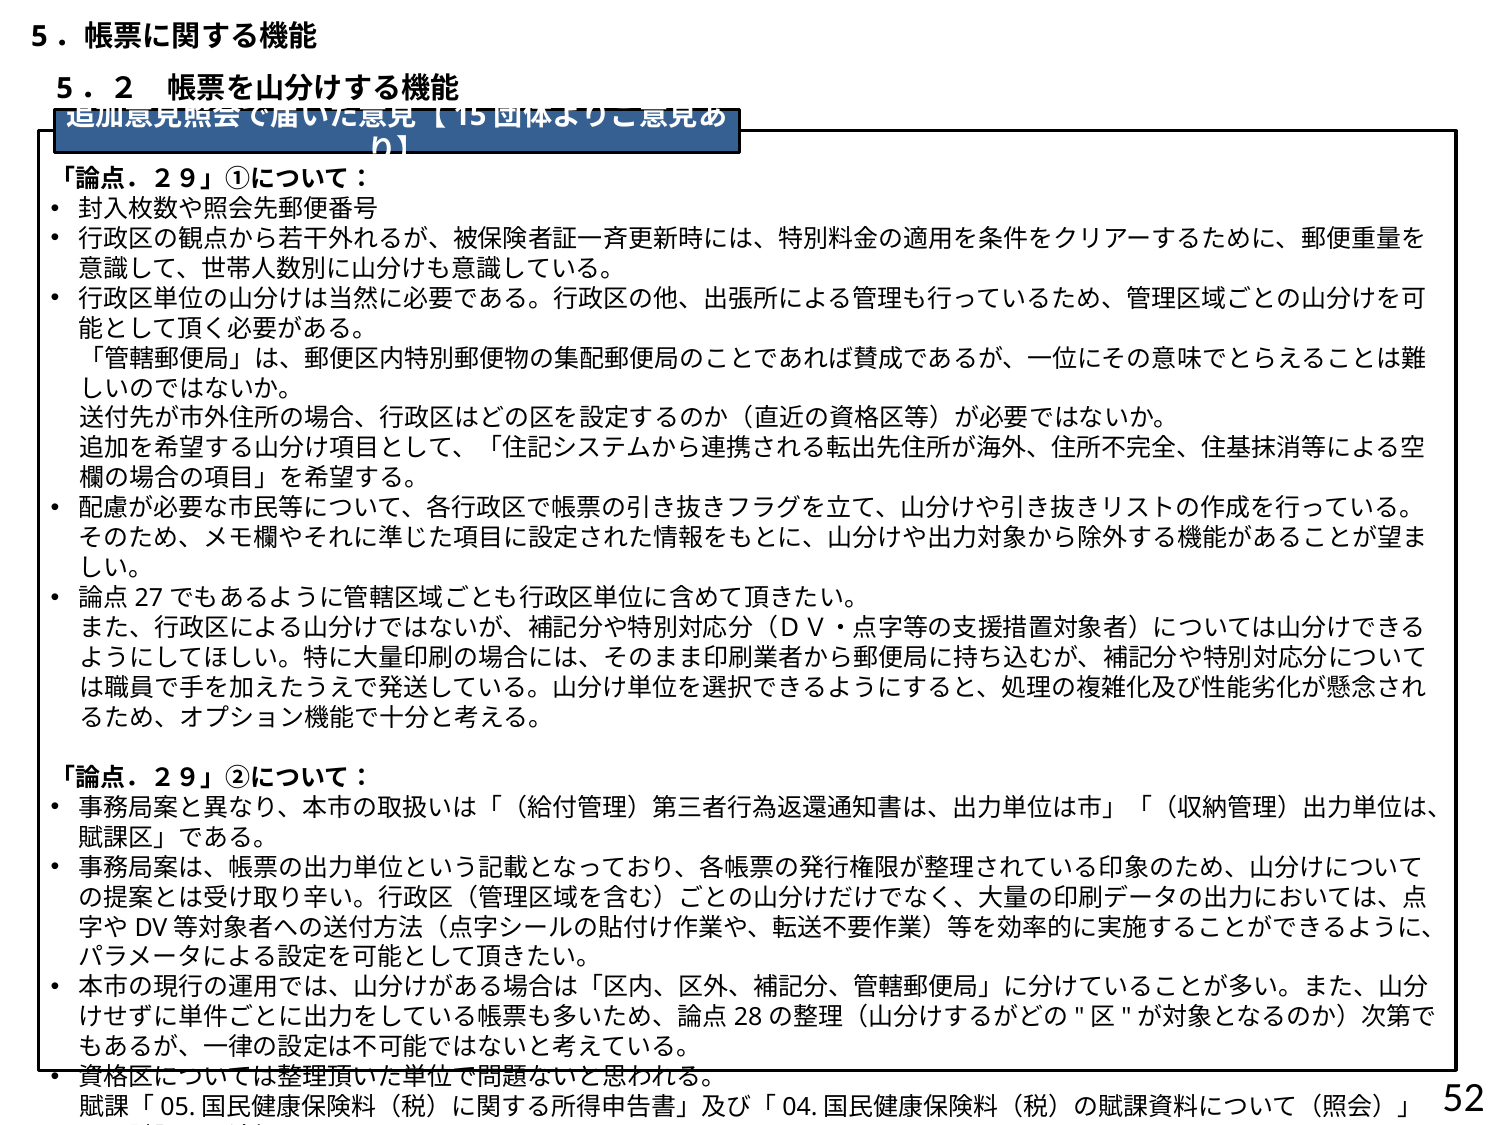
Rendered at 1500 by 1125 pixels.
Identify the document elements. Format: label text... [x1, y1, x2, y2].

slide_number 51 [1149, 1065, 1500, 1125]
text_box 5．帳票に関する機能 [16, 2, 1440, 49]
text_box 追加意見照会で届いた意見【15団体よりご意見あり】 [52, 107, 741, 155]
text_box 5．２ 帳票を山分けする機能 [41, 54, 1465, 100]
text_box 「論点．２９」①について： 封入枚数や照会先郵便番号 行政区の観点から若干外れるが、被保険者証一斉更新時には、特別料金の適用を条件をクリアーするために、郵便重量を意識して、世帯人数別に山分けも意識している。 行政区単位の山分けは当然に必要である。行政区の他、出張所による管理も行っているため、管理区域ごとの山分けを可能として頂く必要がある。 「管轄郵便局」は、郵便区内特別郵便物の集配郵便局のことであれば賛成であるが、一位にその意味でとらえることは難しいのではないか。 送付先が市外住所の場合、行政区はどの区を設定するのか（直近の資格区等）が必要ではないか。 追加を希望する山分け項目として、「住記システムから連携される転出先住所が海外、住所不完全、住基抹消等による空欄の場合の項目」を希望する。 配慮が必要な市民等について、各行政区で帳票の引き抜きフラグを立て、山分けや引き抜きリストの作成を行っている。そのため、メモ欄やそれに準じた項目に設定された情報をもとに、山分けや出力対象から除外する機能があることが望ましい。 論点27でもあるように管轄区域ごとも行政区単位に含めて頂きたい。 また、行政区による山分けではないが、補記分や特別対応分（ＤＶ・点字等の支援措置対象者）については山分けできるようにしてほしい。特に大量印刷の場合には、そのまま印刷業者から郵便局に持ち込むが、補記分や特別対応分については職員で手を加えたうえで発送している。山分け単位を選択できるようにすると、処理の複雑化及び性能劣化が懸念されるため、オプション機能で十分と考える。 「論点．２９」②について： 事務局案と異なり、本市の取扱いは「（給付管理）第三者行為返還通知書は、出力単位は市」「（収納管理）出力単位は、賦課区」である。 事務局案は、帳票の出力単位という記載となっており、各帳票の発行権限が整理されている印象のため、山分けについての提案とは受け取り辛い。行政区（管理区域を含む）ごとの山分けだけでなく、大量の印刷データの出力においては、点字やDV等対象者への送付方法（点字シールの貼付け作業や、転送不要作業）等を効率的に実施することができるように、パラメータによる設定を可能として頂きたい。 本市の現行の運用では、山分けがある場合は「区内、区外、補記分、管轄郵便局」に分けていることが多い。また、山分けせずに単件ごとに出力をしている帳票も多いため、論点28の整理（山分けするがどの"区"が対象となるのか）次第でもあるが、一律の設定は不可能ではないと考えている。 資格区については整理頂いた単位で問題ないと思われる。 賦課「05.国民健康保険料（税）に関する所得申告書」及び「04.国民健康保険料（税）の賦課資料について（照会）」は、賦課区を追加して頂きたい。 各集計表は行政区毎としているが、県や国への報告資料（事業月報、調交等）は行政区分けは不要。 [38, 130, 1457, 1071]
